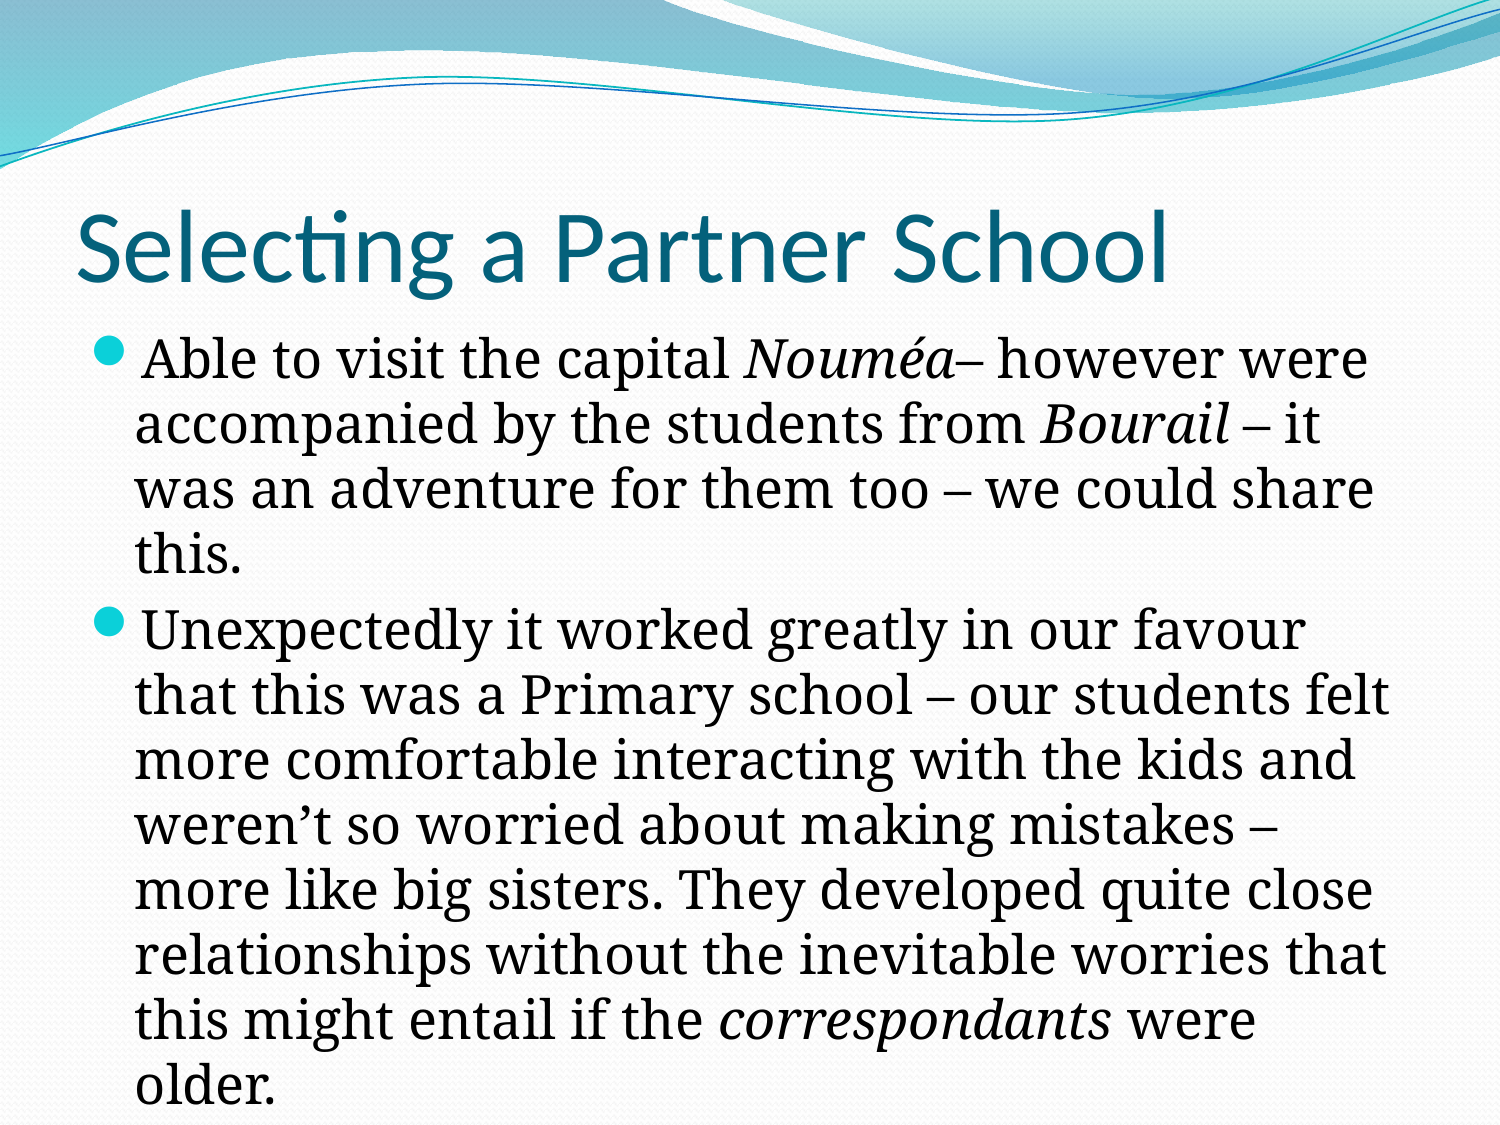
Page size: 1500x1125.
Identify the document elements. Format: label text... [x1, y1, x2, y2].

list Able to visit the capital Nouméa– however were accompanied by the students from Bourail – it was an adventure for them too – we could share this. Unexpectedly it worked greatly in our favour that this was a Primary school – our students felt more comfortable interacting with the kids and weren’t so worried about making mistakes – more like big sisters. They developed quite close relationships without the inevitable worries that this might entail if the correspondants were older. [75, 317, 1425, 1038]
title Selecting a Partner School [75, 115, 1425, 303]
